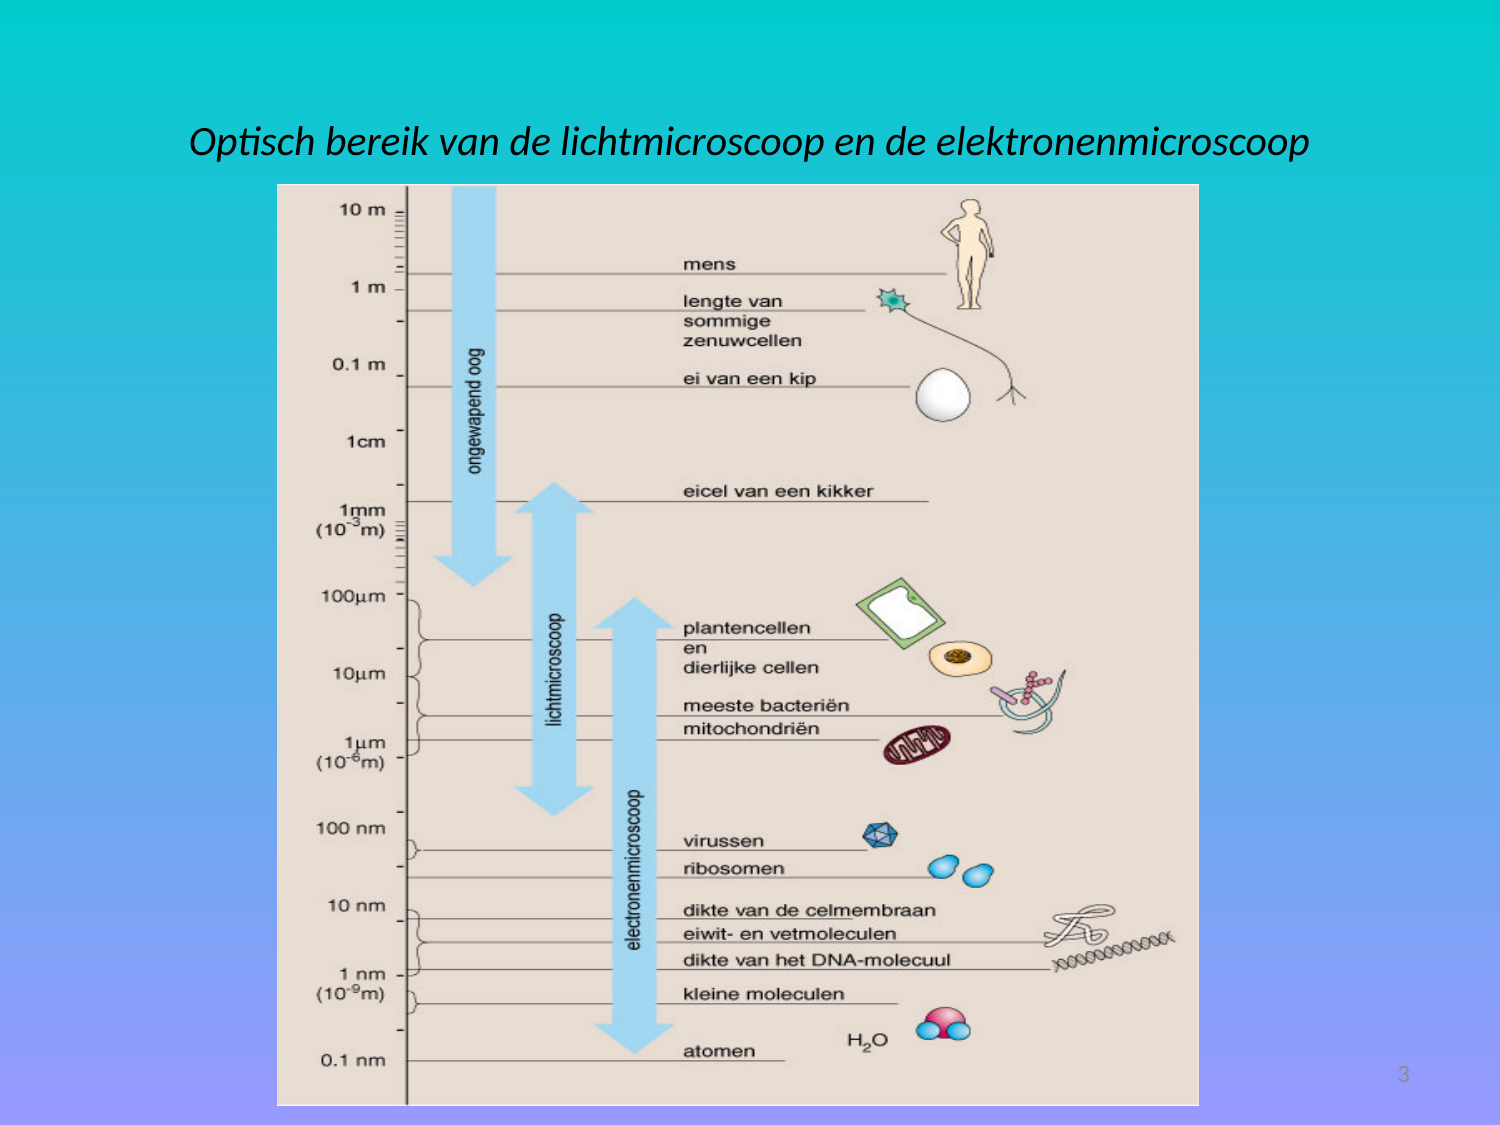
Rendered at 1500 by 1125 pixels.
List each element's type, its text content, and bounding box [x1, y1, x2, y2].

slide_number 3 [1204, 1042, 1425, 1103]
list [277, 184, 1200, 1107]
title Optisch bereik van de lichtmicroscoop en de elektronenmicroscoop [75, 45, 1425, 233]
